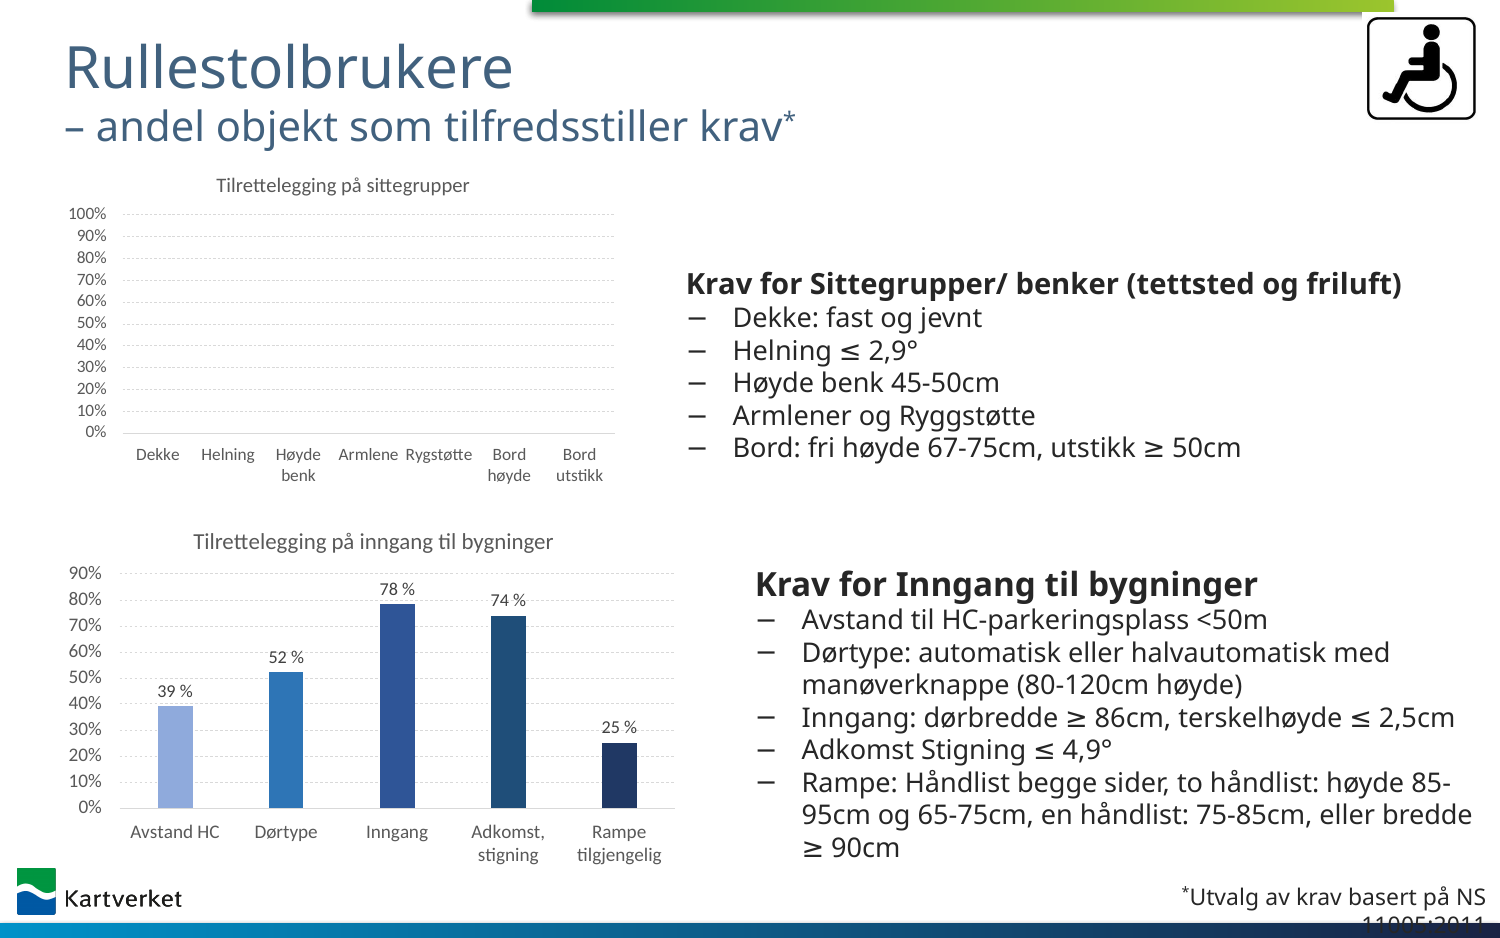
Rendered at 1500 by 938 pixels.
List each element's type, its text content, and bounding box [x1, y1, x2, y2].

text_box Krav for Sittegrupper/ benker (tettsted og friluft) Dekke: fast og jevnt Helning ≤ 2,9° Høyde benk 45-50cm Armlener og Ryggstøtte Bord: fri høyde 67-75cm, utstikk ≥ 50cm [670, 258, 1418, 471]
text_box Rullestolbrukere – andel objekt som tilfredsstiller krav* [49, 25, 1431, 158]
picture [1362, 12, 1481, 126]
picture [62, 520, 686, 874]
picture [62, 166, 625, 492]
text_box Krav for Inngang til bygninger Avstand til HC-parkeringsplass <50m Dørtype: automatisk eller halvautomatisk med manøverknappe (80-120cm høyde) Inngang: dørbredde ≥ 86cm, terskelhøyde ≤ 2,5cm Adkomst Stigning ≤ 4,9° Rampe: Håndlist begge sider, to håndlist: høyde 85-95cm og 65-75cm, en håndlist: 75-85cm, eller bredde ≥ 90cm [740, 555, 1491, 870]
text_box *Utvalg av krav basert på NS 11005:2011 [1068, 873, 1500, 938]
